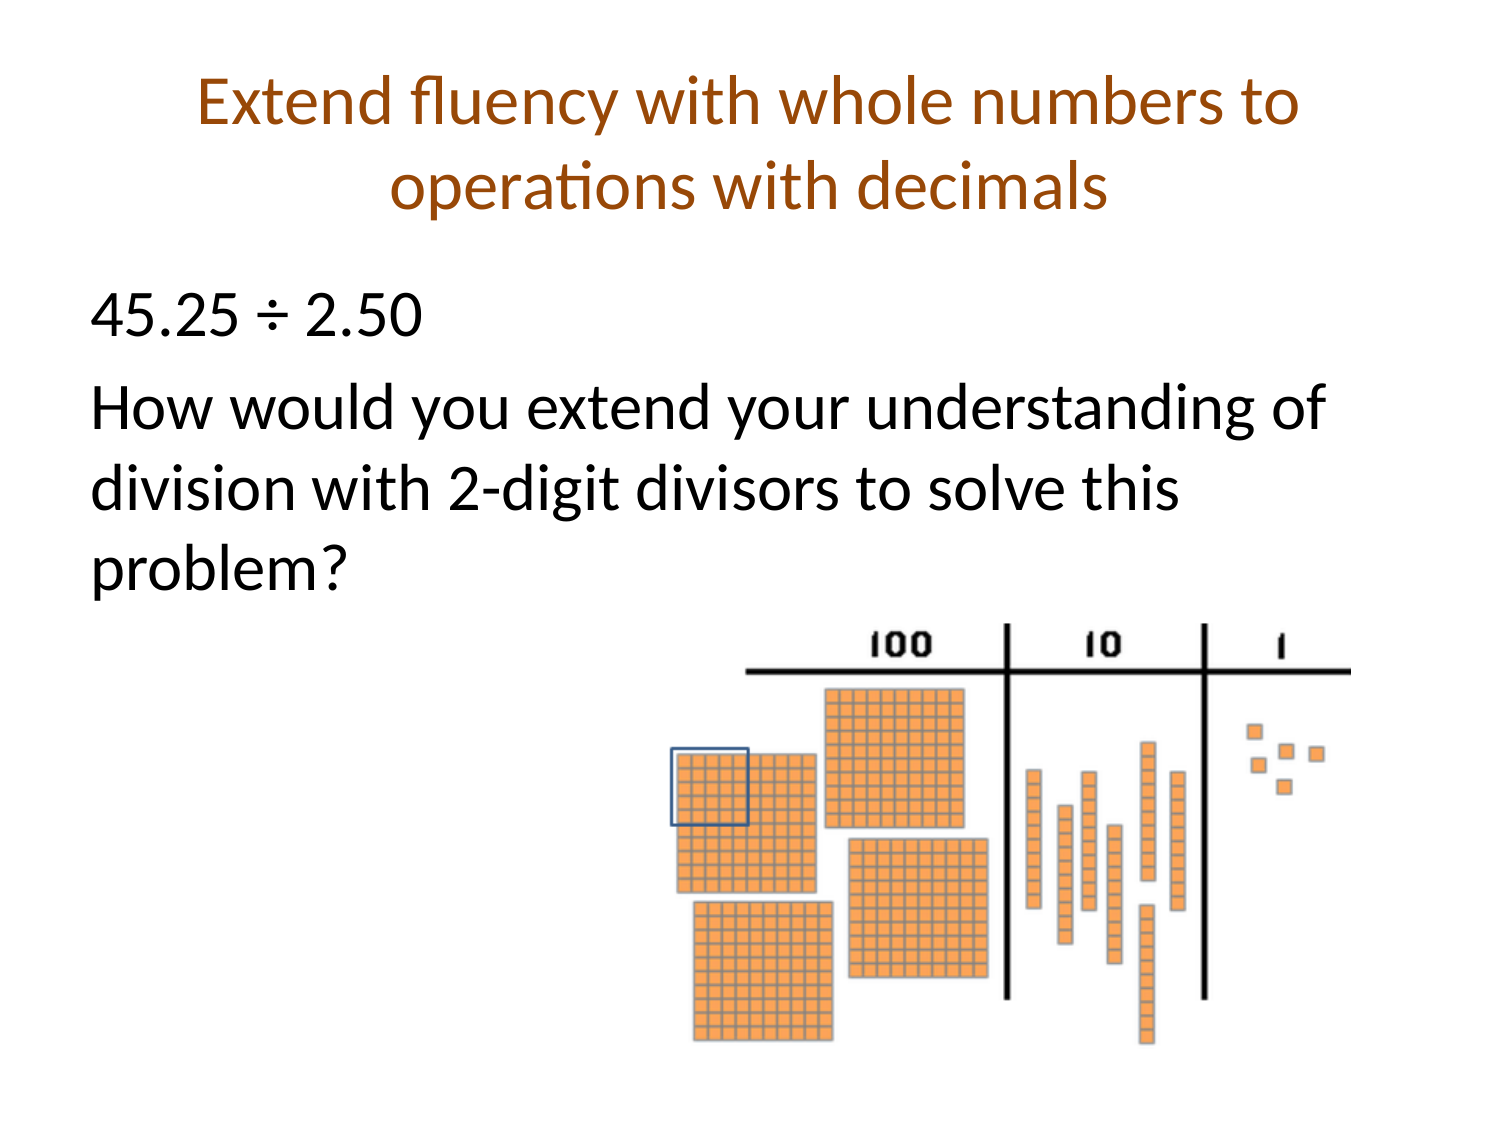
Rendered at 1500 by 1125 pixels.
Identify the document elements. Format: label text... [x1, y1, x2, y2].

title Extend fluency with whole numbers to operations with decimals [75, 45, 1425, 233]
picture [663, 618, 1351, 1049]
list 45.25 ÷ 2.50 How would you extend your understanding of division with 2-digit divisors to solve this problem? [75, 262, 1425, 1005]
